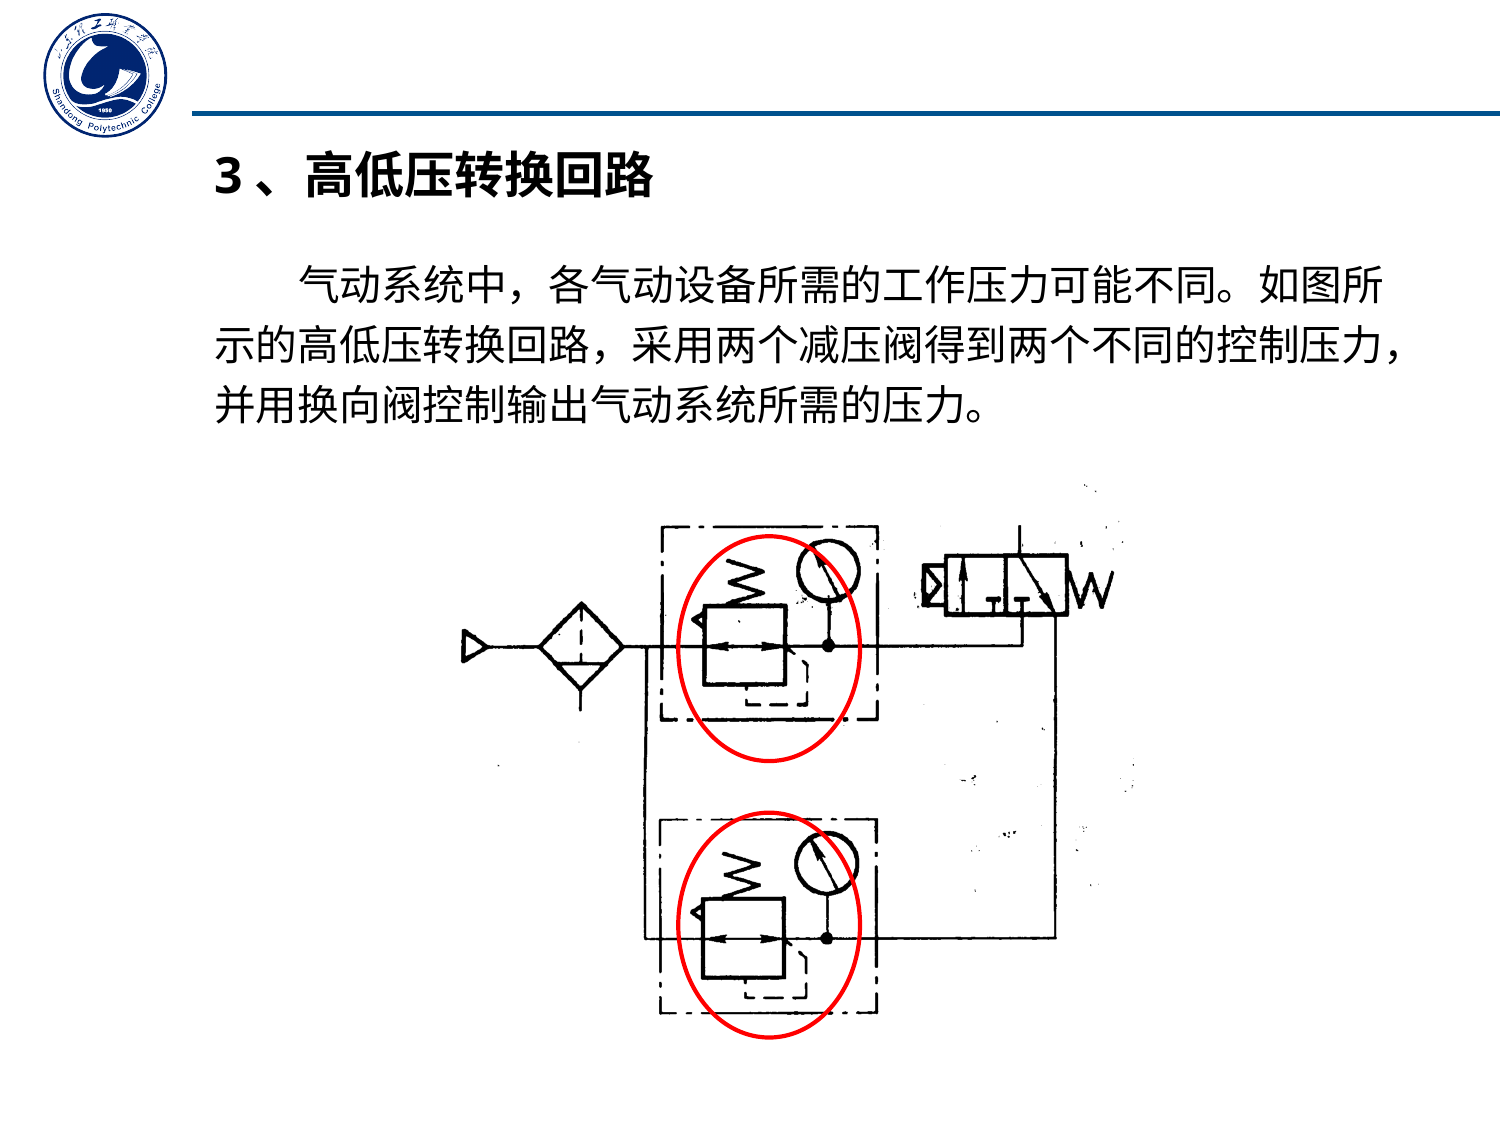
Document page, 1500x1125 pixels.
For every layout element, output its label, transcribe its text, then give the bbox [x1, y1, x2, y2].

text_box 3、高低压转换回路 [199, 136, 1299, 211]
picture [43, 7, 174, 138]
text_box 气动系统中，各气动设备所需的工作压力可能不同。如图所示的高低压转换回路，采用两个减压阀得到两个不同的控制压力，并用换向阀控制输出气动系统所需的压力。 [199, 241, 1428, 436]
picture [439, 484, 1134, 1038]
